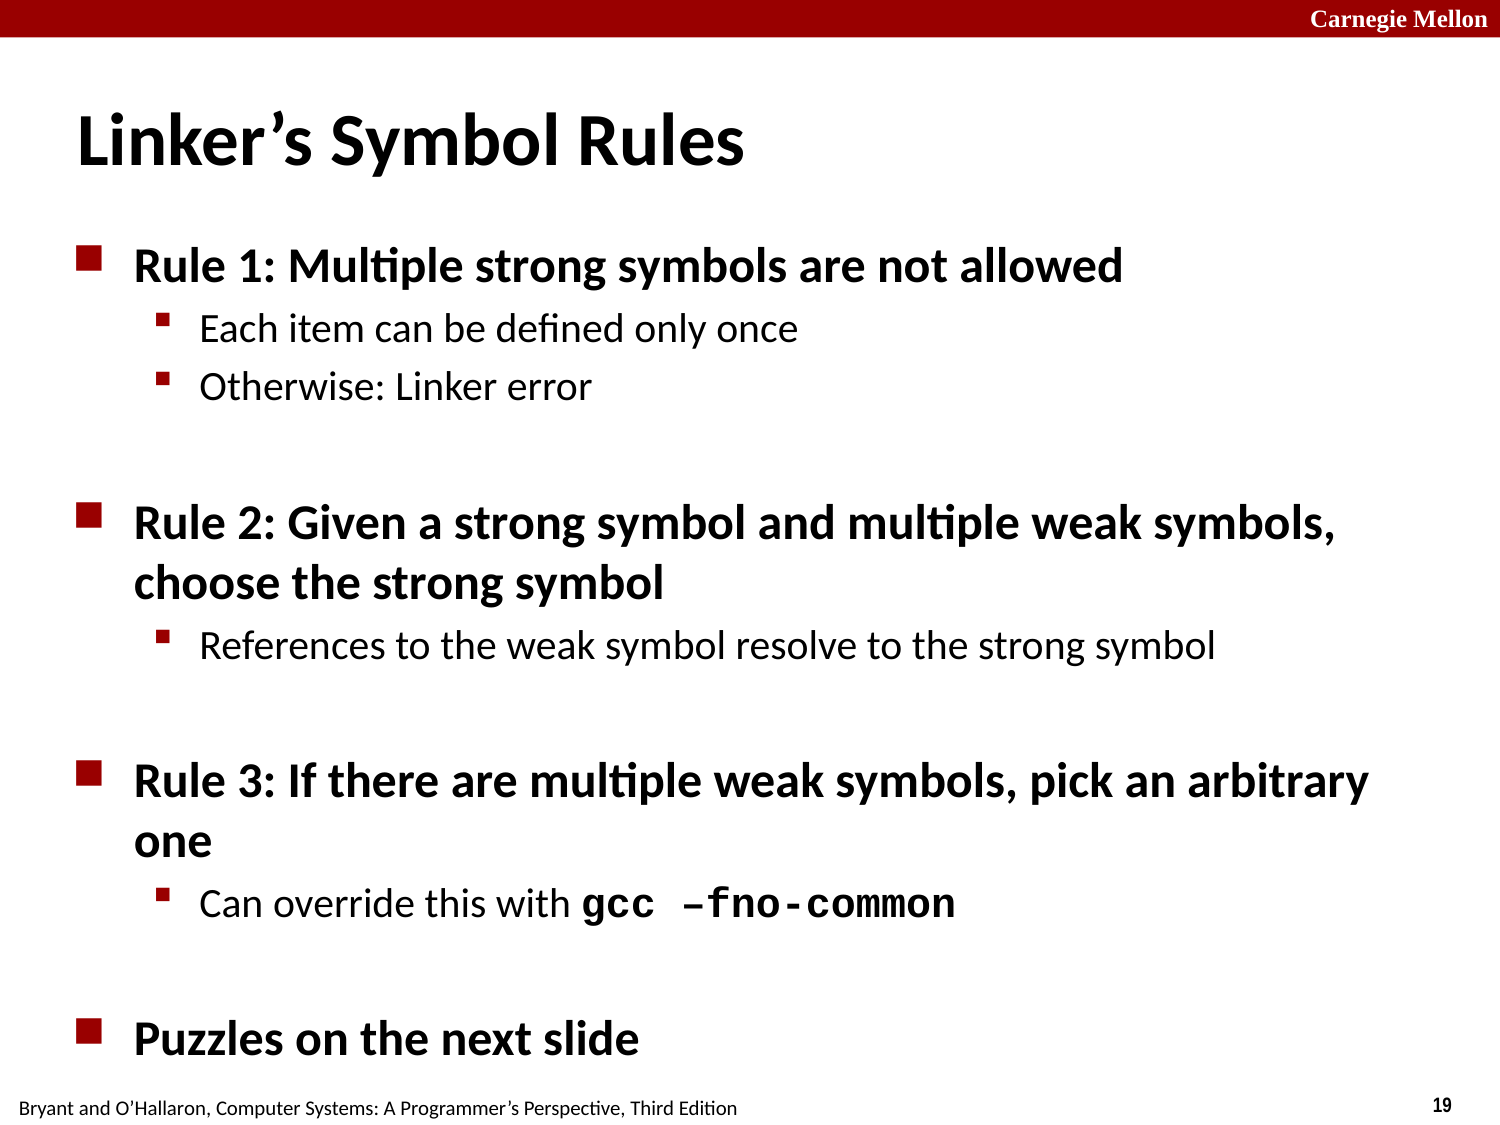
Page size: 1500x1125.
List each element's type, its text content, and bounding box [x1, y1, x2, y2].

list Rule 1: Multiple strong symbols are not allowed Each item can be defined only once Otherwise: Linker error Rule 2: Given a strong symbol and multiple weak symbols, choose the strong symbol References to the weak symbol resolve to the strong symbol Rule 3: If there are multiple weak symbols, pick an arbitrary one Can override this with gcc –fno-common Puzzles on the next slide [62, 224, 1426, 1083]
title Linker’s Symbol Rules [61, 71, 1493, 201]
